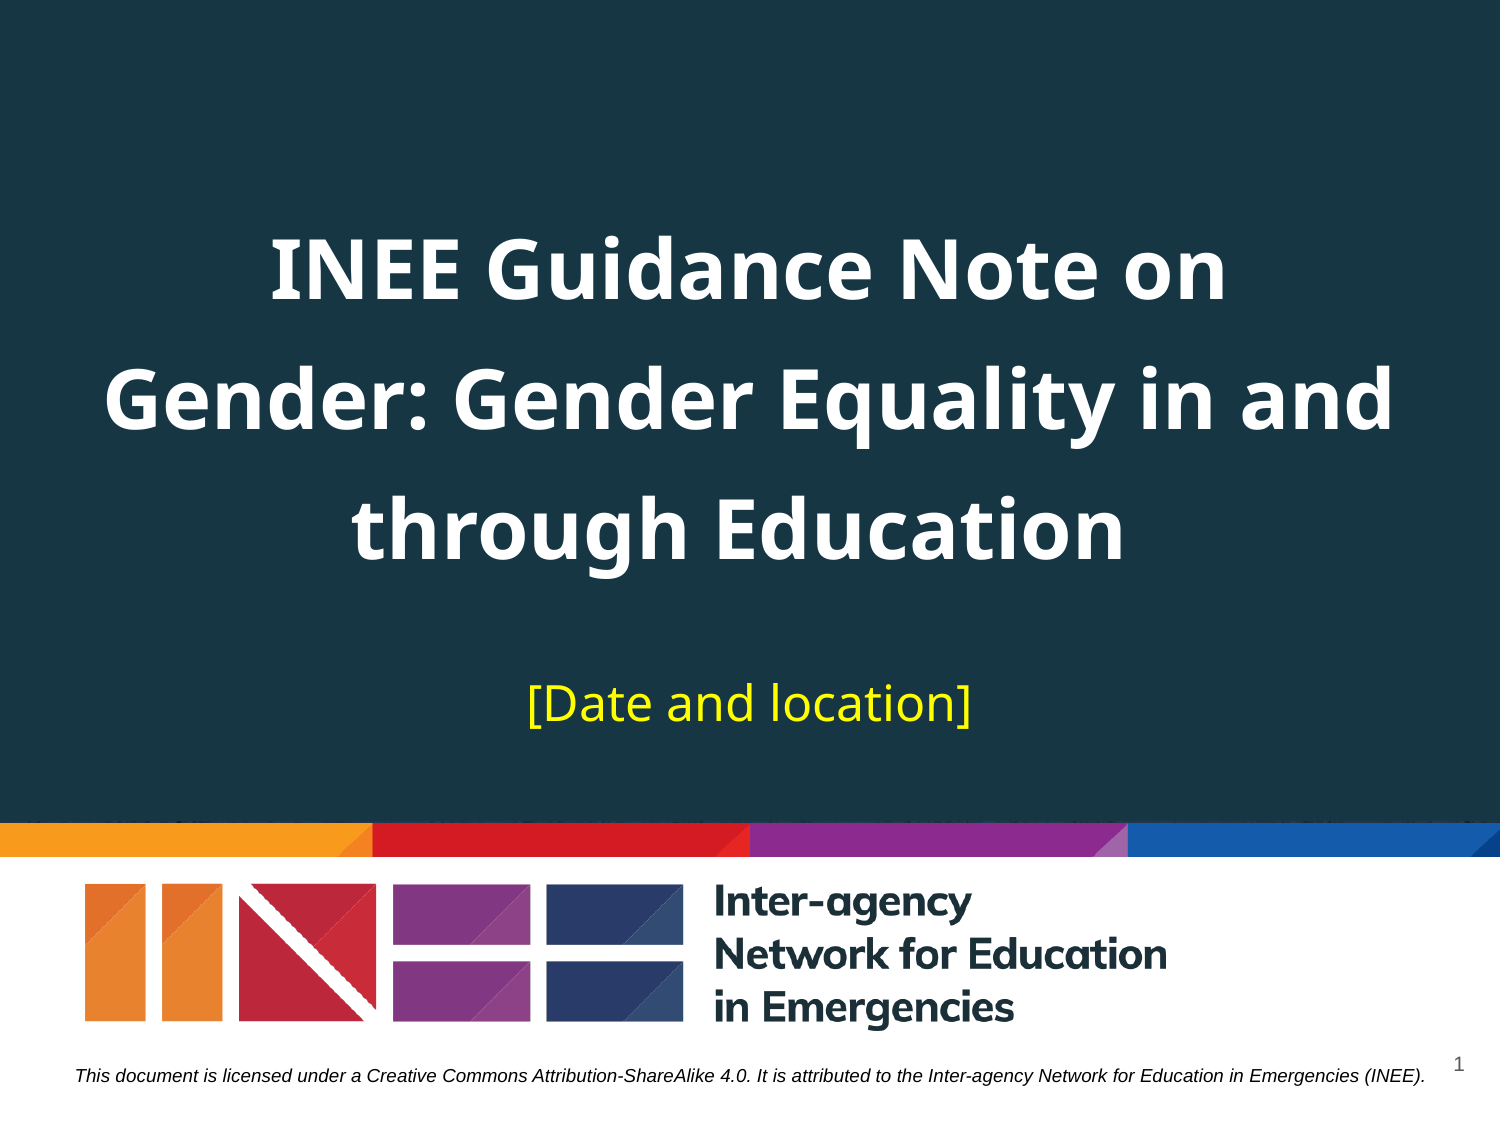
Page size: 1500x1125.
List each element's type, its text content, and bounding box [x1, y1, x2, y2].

slide_number ‹#› [1424, 1036, 1480, 1090]
picture [0, 821, 1500, 867]
text_box This document is licensed under a Creative Commons Attribution-ShareAlike 4.0. It is attributed to the Inter-agency Network for Education in Emergencies (INEE). [24, 1049, 1476, 1102]
picture [85, 882, 1166, 1031]
title INEE Guidance Note on Gender: Gender Equality in and through Education [Date and location] [85, 209, 1415, 747]
text_box [0, 874, 1500, 1125]
